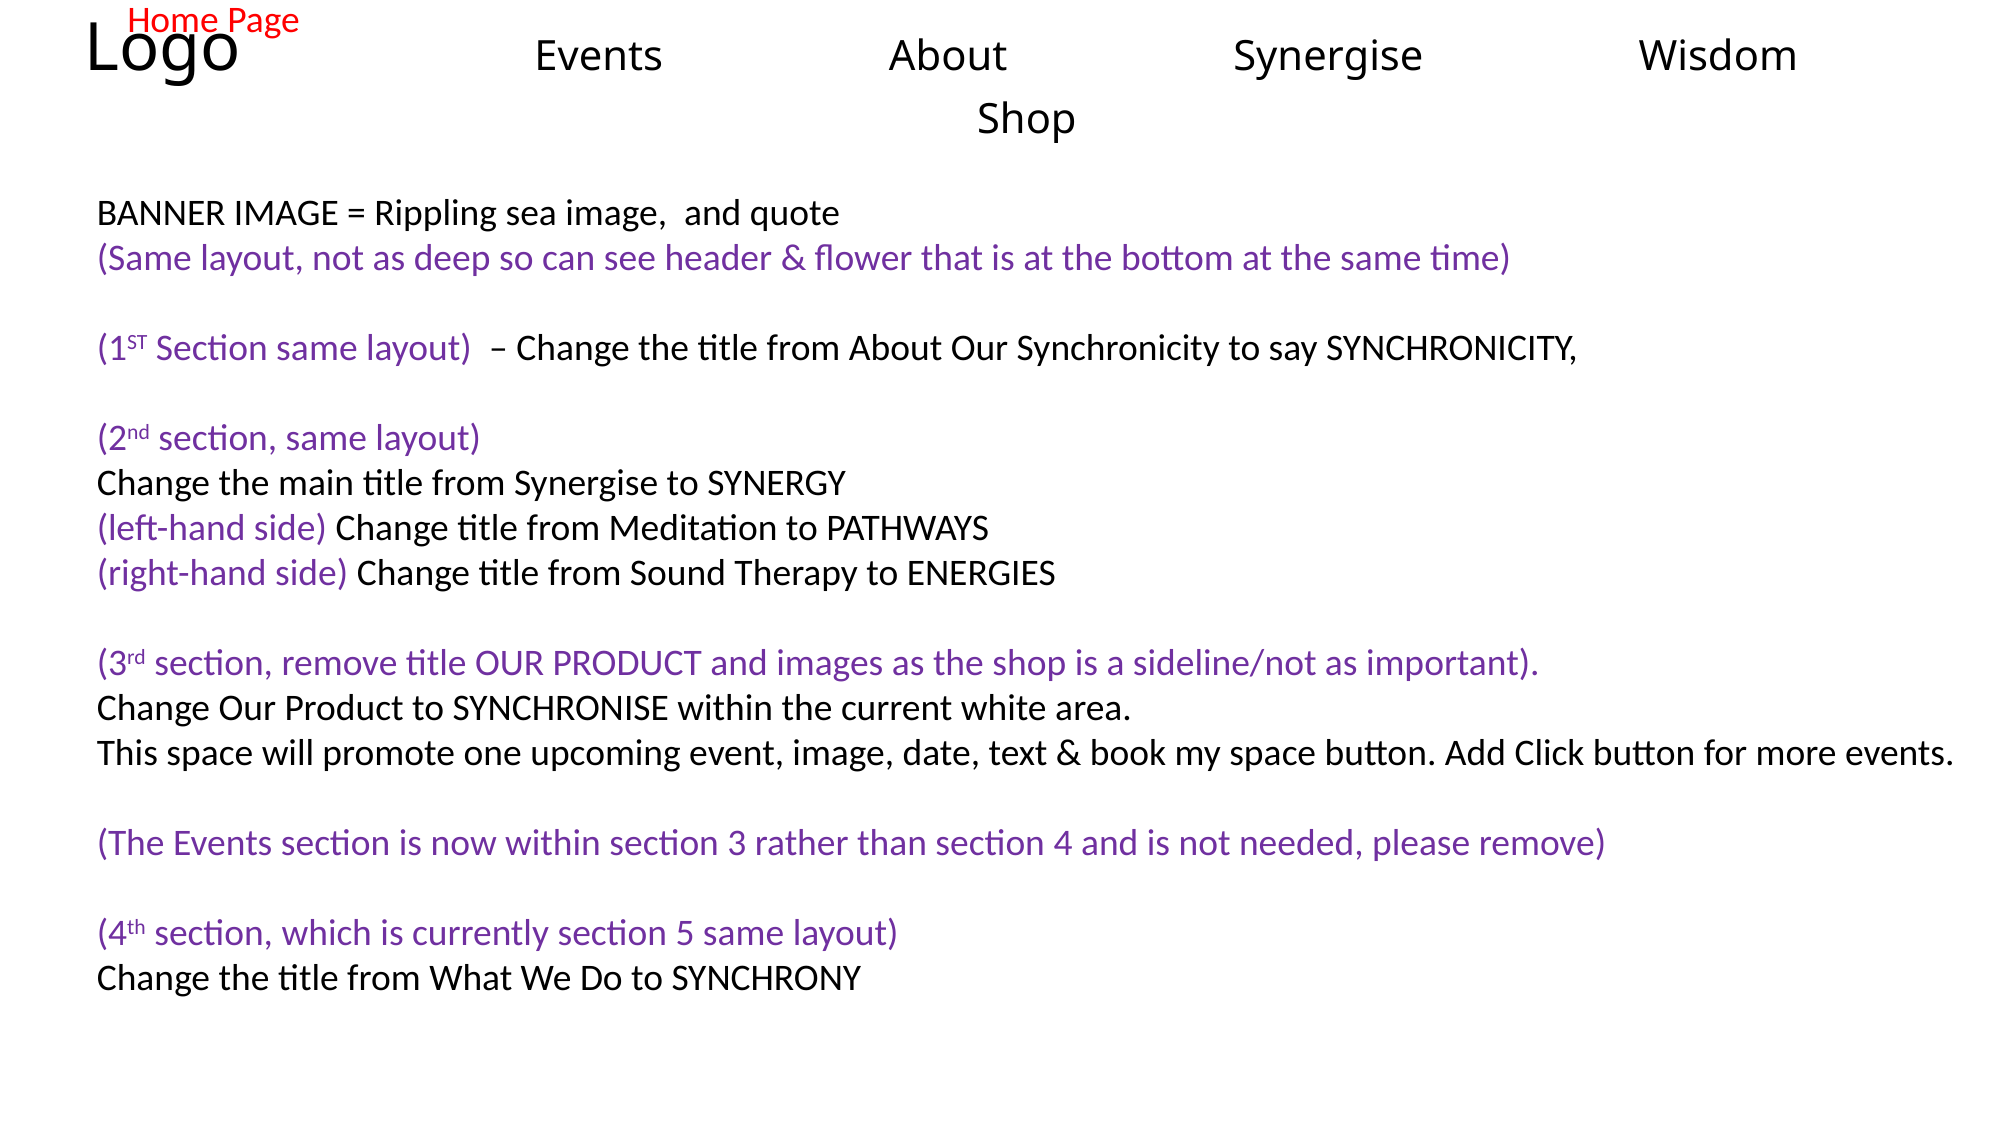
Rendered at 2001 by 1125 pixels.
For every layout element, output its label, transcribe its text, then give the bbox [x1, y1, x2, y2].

text_box Home Page [112, 0, 316, 48]
text_box Logo Events About Synergise Wisdom Shop [36, 0, 2000, 151]
text_box BANNER IMAGE = Rippling sea image, and quote (Same layout, not as deep so can see header & flower that is at the bottom at the same time) (1ST Section same layout) – Change the title from About Our Synchronicity to say SYNCHRONICITY, (2nd section, same layout) Change the main title from Synergise to SYNERGY (left-hand side) Change title from Meditation to PATHWAYS (right-hand side) Change title from Sound Therapy to ENERGIES (3rd section, remove title OUR PRODUCT and images as the shop is a sideline/not as important). Change Our Product to SYNCHRONISE within the current white area. This space will promote one upcoming event, image, date, text & book my space button. Add Click button for more events. (The Events section is now within section 3 rather than section 4 and is not needed, please remove) (4th section, which is currently section 5 same layout) Change the title from What We Do to SYNCHRONY [82, 180, 1972, 1051]
